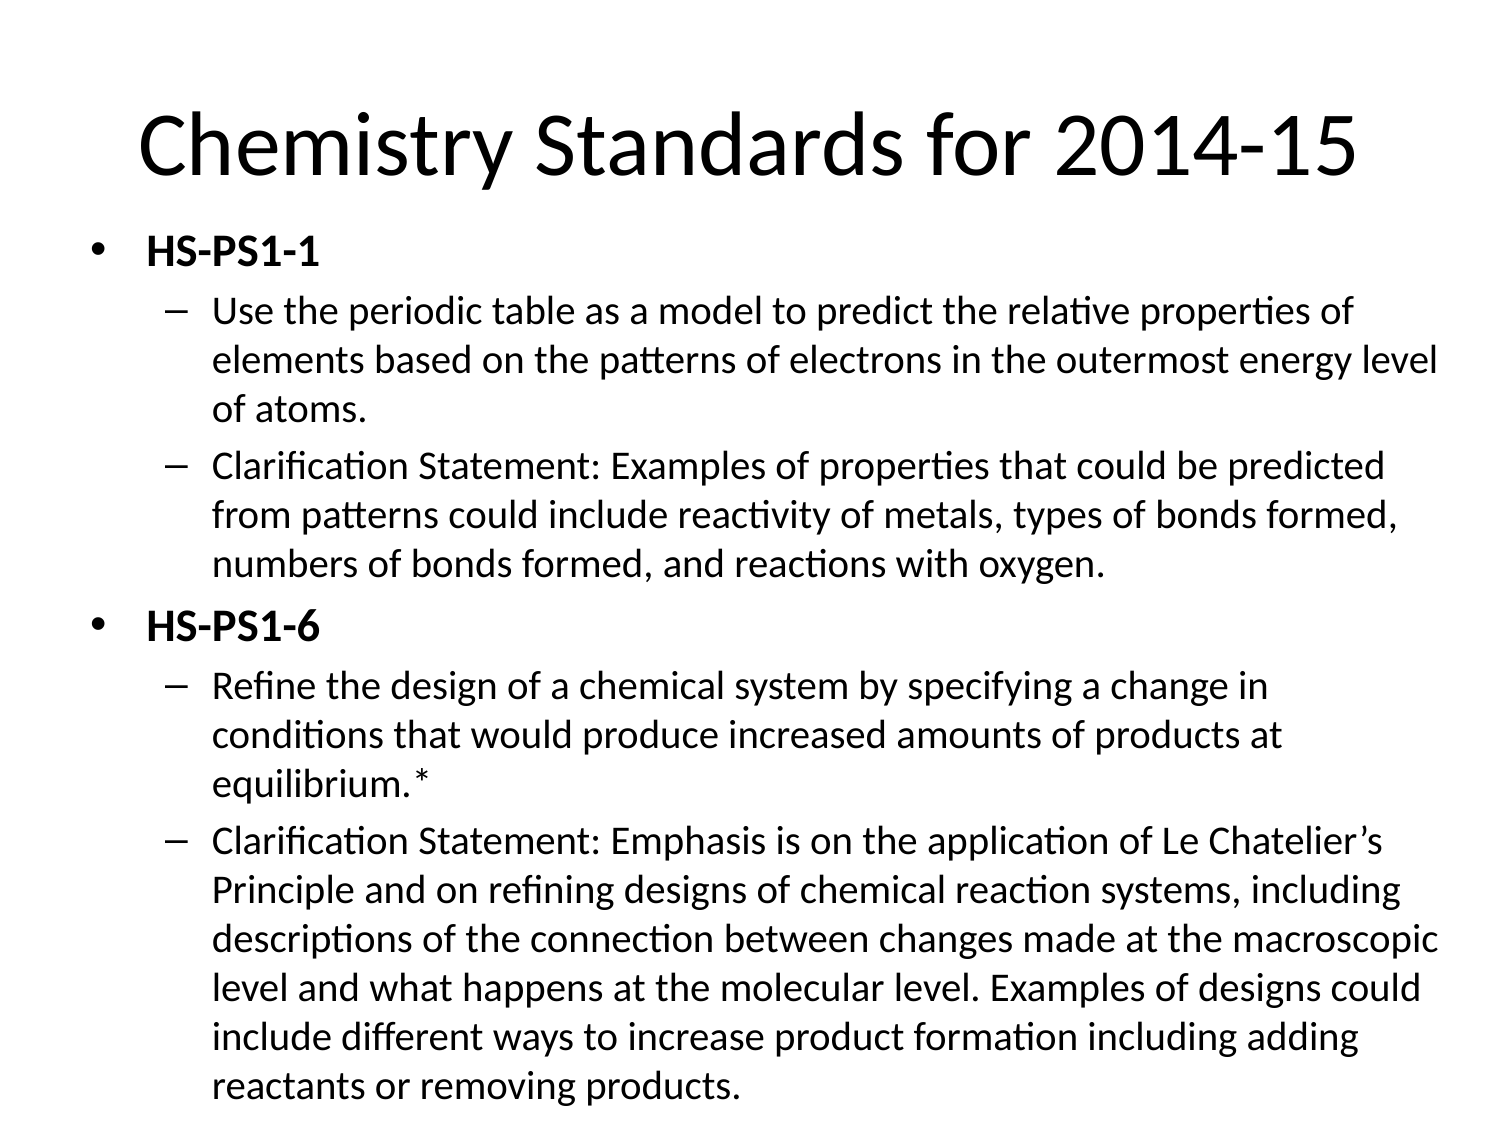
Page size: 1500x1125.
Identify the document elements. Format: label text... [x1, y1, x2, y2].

title Chemistry Standards for 2014-15 [75, 45, 1425, 212]
list HS-PS1-1 Use the periodic table as a model to predict the relative properties of elements based on the patterns of electrons in the outermost energy level of atoms. Clarification Statement: Examples of properties that could be predicted from patterns could include reactivity of metals, types of bonds formed, numbers of bonds formed, and reactions with oxygen. HS-PS1-6 Refine the design of a chemical system by specifying a change in conditions that would produce increased amounts of products at equilibrium.* Clarification Statement: Emphasis is on the application of Le Chatelier’s Principle and on refining designs of chemical reaction systems, including descriptions of the connection between changes made at the macroscopic level and what happens at the molecular level. Examples of designs could include different ways to increase product formation including adding reactants or removing products. [75, 212, 1463, 1125]
